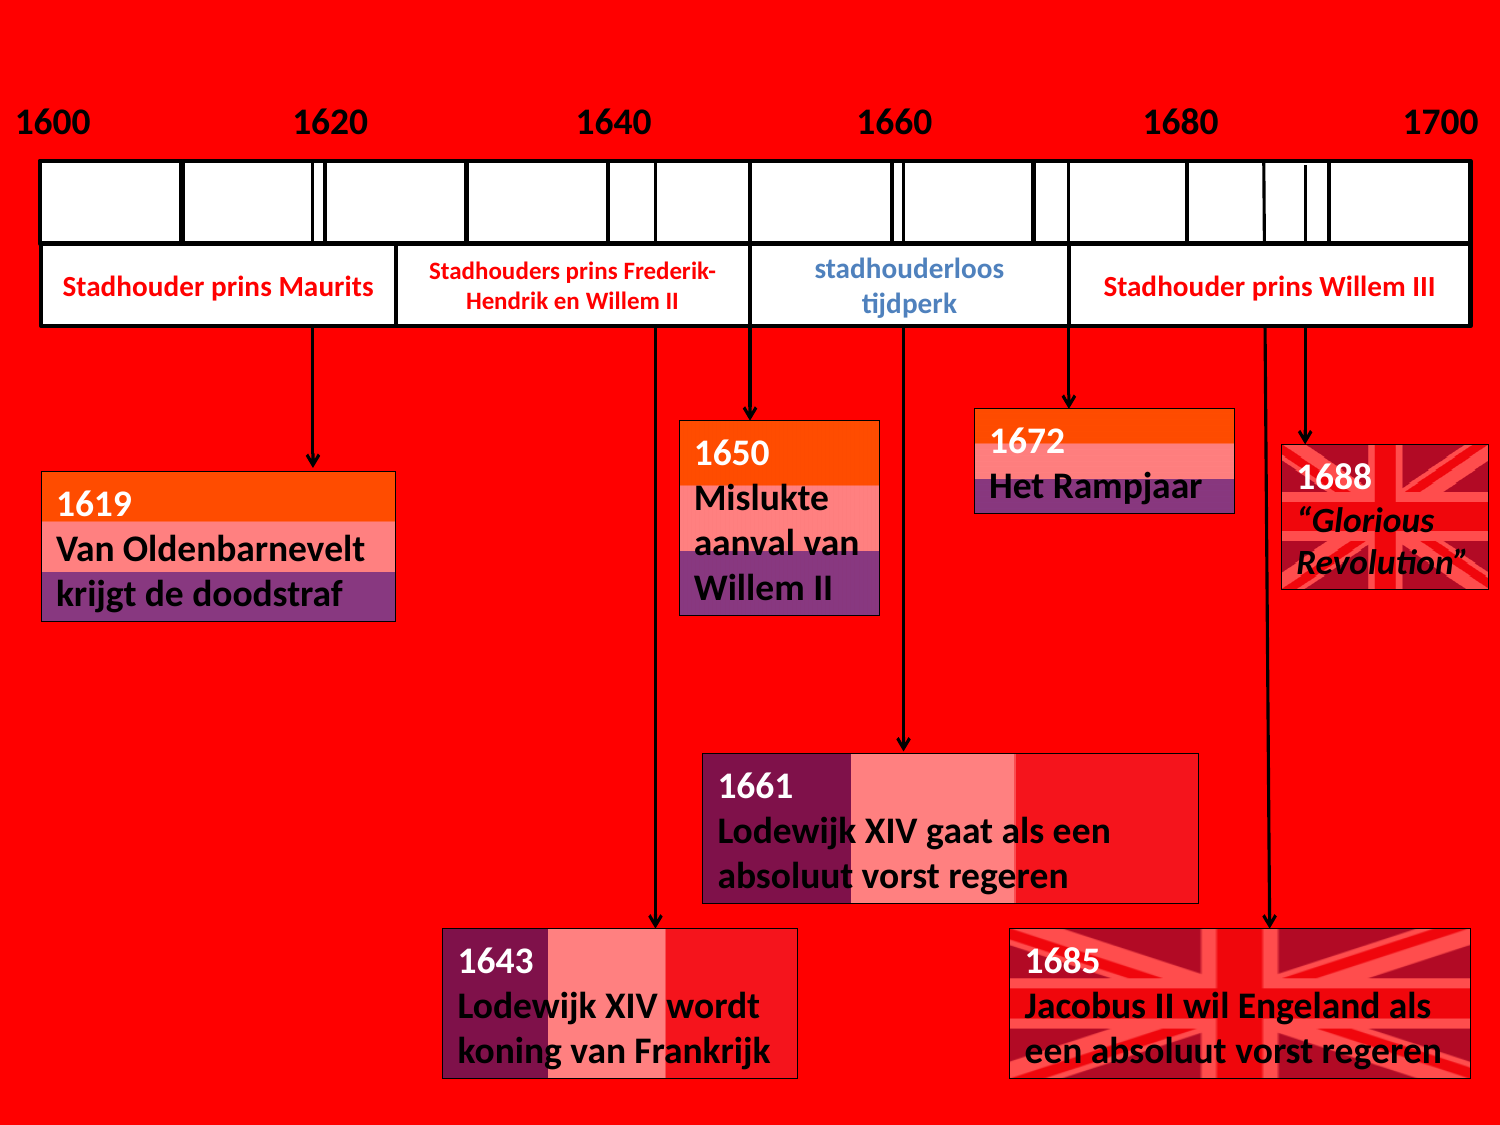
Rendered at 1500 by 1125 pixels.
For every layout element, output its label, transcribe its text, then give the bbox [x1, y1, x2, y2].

text_box 1643 Lodewijk XIV wordt koning van Frankrijk [442, 928, 798, 1079]
text_box Stadhouder prins Willem III [1310, 241, 1473, 328]
text_box [752, 159, 894, 241]
text_box 1661 Lodewijk XIV gaat als een absoluut vorst regeren [702, 753, 1199, 904]
text_box stadhouderloos tijdperk [908, 241, 1064, 328]
text_box [468, 159, 610, 241]
text_box Stadhouders prins Frederik-Hendrik en Willem II [398, 241, 651, 328]
text_box 1680 [1127, 89, 1247, 150]
text_box [1268, 159, 1331, 241]
text_box [1185, 159, 1265, 241]
text_box 1672 Het Rampjaar [974, 408, 1235, 514]
text_box 1700 [1387, 89, 1500, 150]
text_box [38, 159, 184, 246]
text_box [1263, 160, 1270, 929]
text_box 1688 “Glorious Revolution” [1281, 444, 1489, 590]
text_box Stadhouder prins Maurits [318, 241, 398, 328]
text_box Stadhouder prins Maurits [39, 241, 308, 328]
text_box [1331, 159, 1473, 241]
text_box Stadhouders prins Frederik-Hendrik en Willem II [660, 241, 745, 328]
text_box [610, 159, 752, 241]
text_box 1685 Jacobus II wil Engeland als een absoluut vorst regeren [1009, 928, 1471, 1079]
text_box 1619 Van Oldenbarnevelt krijgt de doodstraf [41, 471, 396, 622]
text_box 1640 [560, 89, 668, 150]
text_box [184, 159, 327, 241]
text_box [1035, 159, 1185, 241]
text_box 1600 [0, 89, 113, 150]
text_box Stadhouder prins Willem III [1275, 241, 1300, 328]
text_box 1620 [277, 89, 396, 150]
text_box 1660 [841, 89, 951, 150]
text_box [327, 159, 468, 241]
text_box Stadhouder prins Willem III [1073, 241, 1258, 328]
text_box stadhouderloos tijdperk [754, 241, 899, 328]
text_box 1650 Mislukte aanval van Willem II [679, 420, 880, 616]
text_box [894, 159, 1035, 241]
